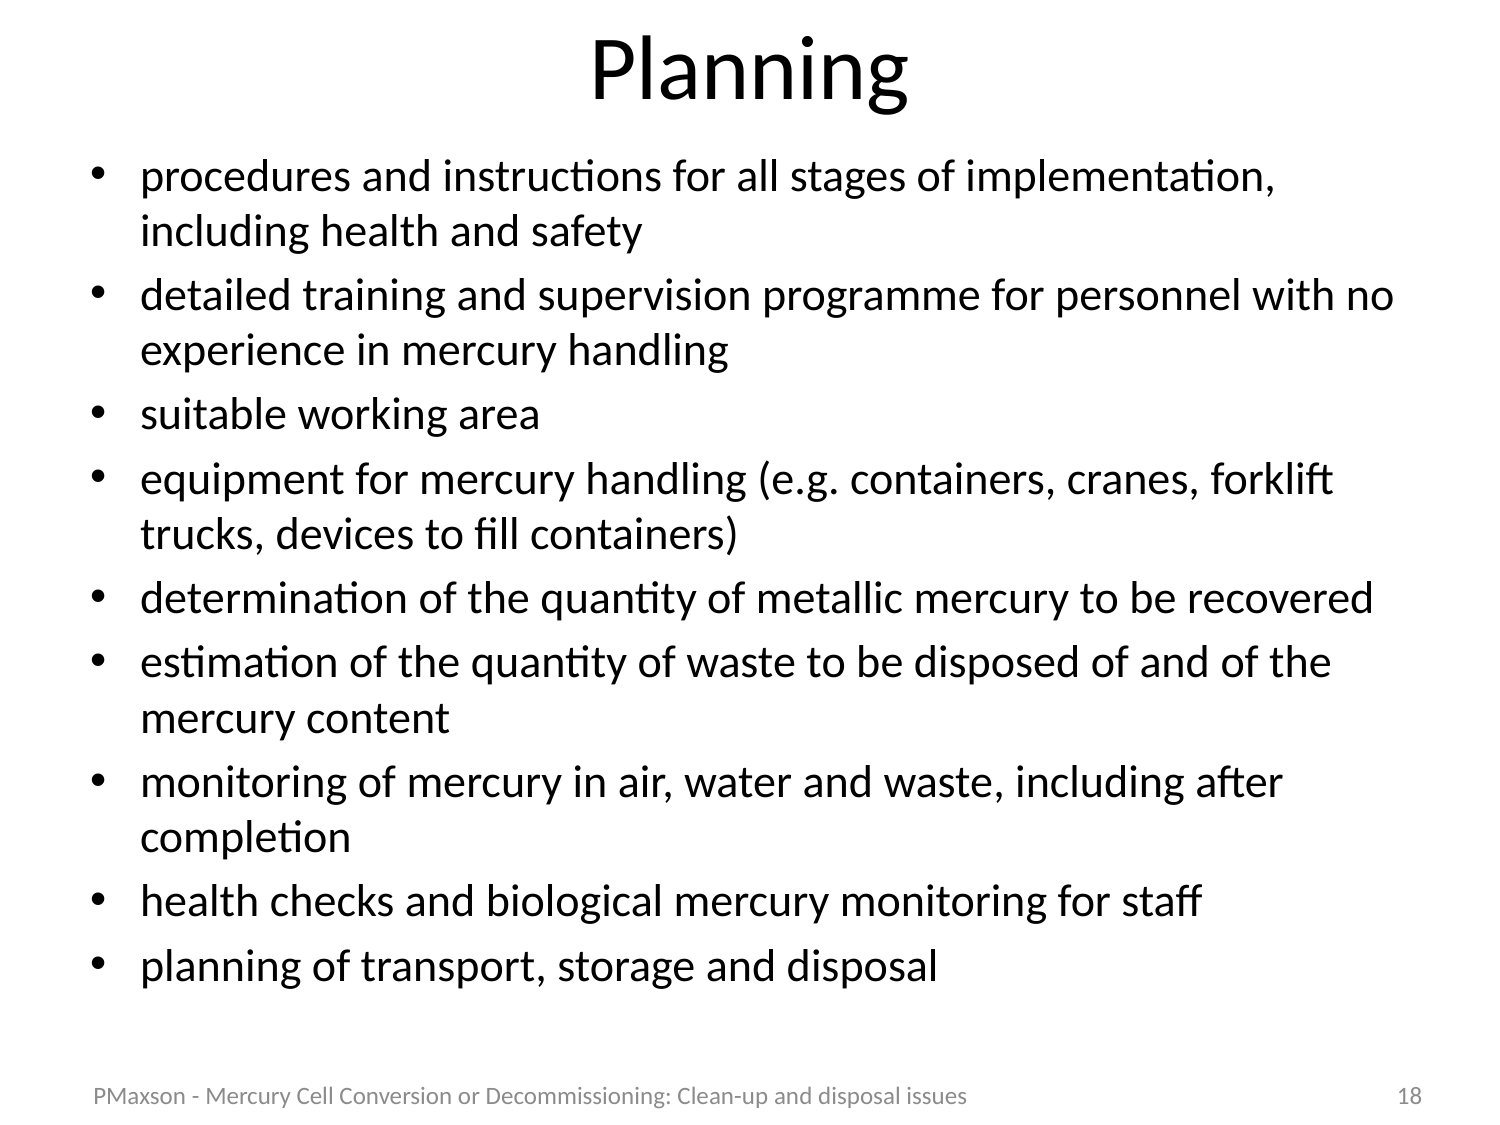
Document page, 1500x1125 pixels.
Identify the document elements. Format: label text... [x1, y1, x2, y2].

footer PMaxson - Mercury Cell Conversion or Decommissioning: Clean-up and disposal issues [75, 1065, 988, 1125]
list procedures and instructions for all stages of implementation, including health and safety detailed training and supervision programme for personnel with no experience in mercury handling suitable working area equipment for mercury handling (e.g. containers, cranes, forklift trucks, devices to fill containers) determination of the quantity of metallic mercury to be recovered estimation of the quantity of waste to be disposed of and of the mercury content monitoring of mercury in air, water and waste, including after completion health checks and biological mercury monitoring for staff planning of transport, storage and disposal [75, 137, 1425, 1005]
title Planning [75, 0, 1425, 125]
slide_number 18 [1074, 1065, 1438, 1125]
